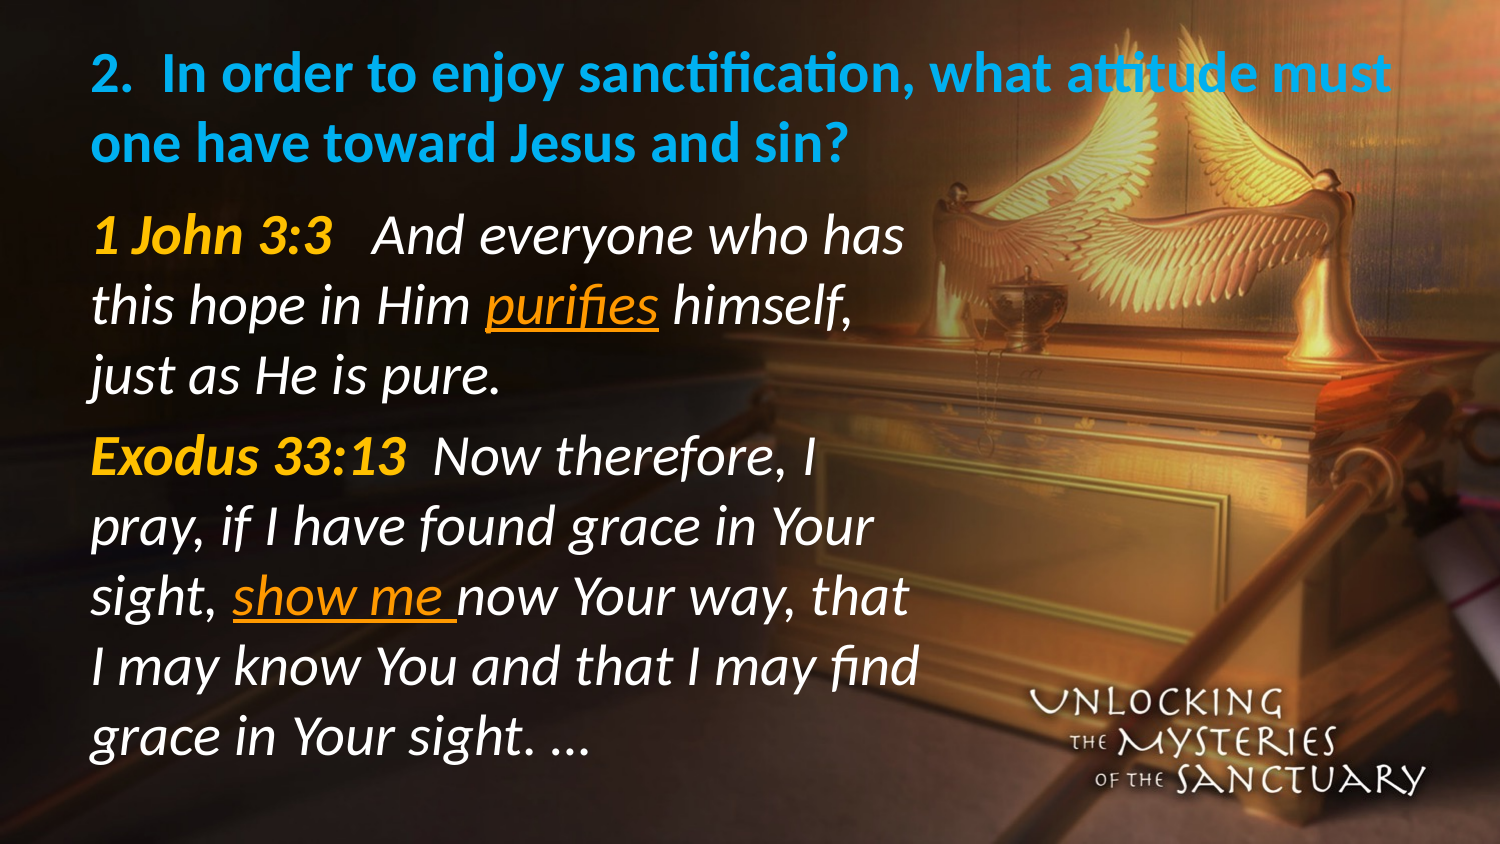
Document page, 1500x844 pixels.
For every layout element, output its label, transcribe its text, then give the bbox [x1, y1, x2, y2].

list 1 John 3:3 And everyone who has this hope in Him purifies himself, just as He is pure. Exodus 33:13 Now therefore, I pray, if I have found grace in Your sight, show me now Your way, that I may know You and that I may find grace in Your sight. … [75, 188, 946, 844]
picture [0, 0, 1500, 844]
title 2. In order to enjoy sanctification, what attitude must one have toward Jesus and sin? [75, 33, 1425, 175]
